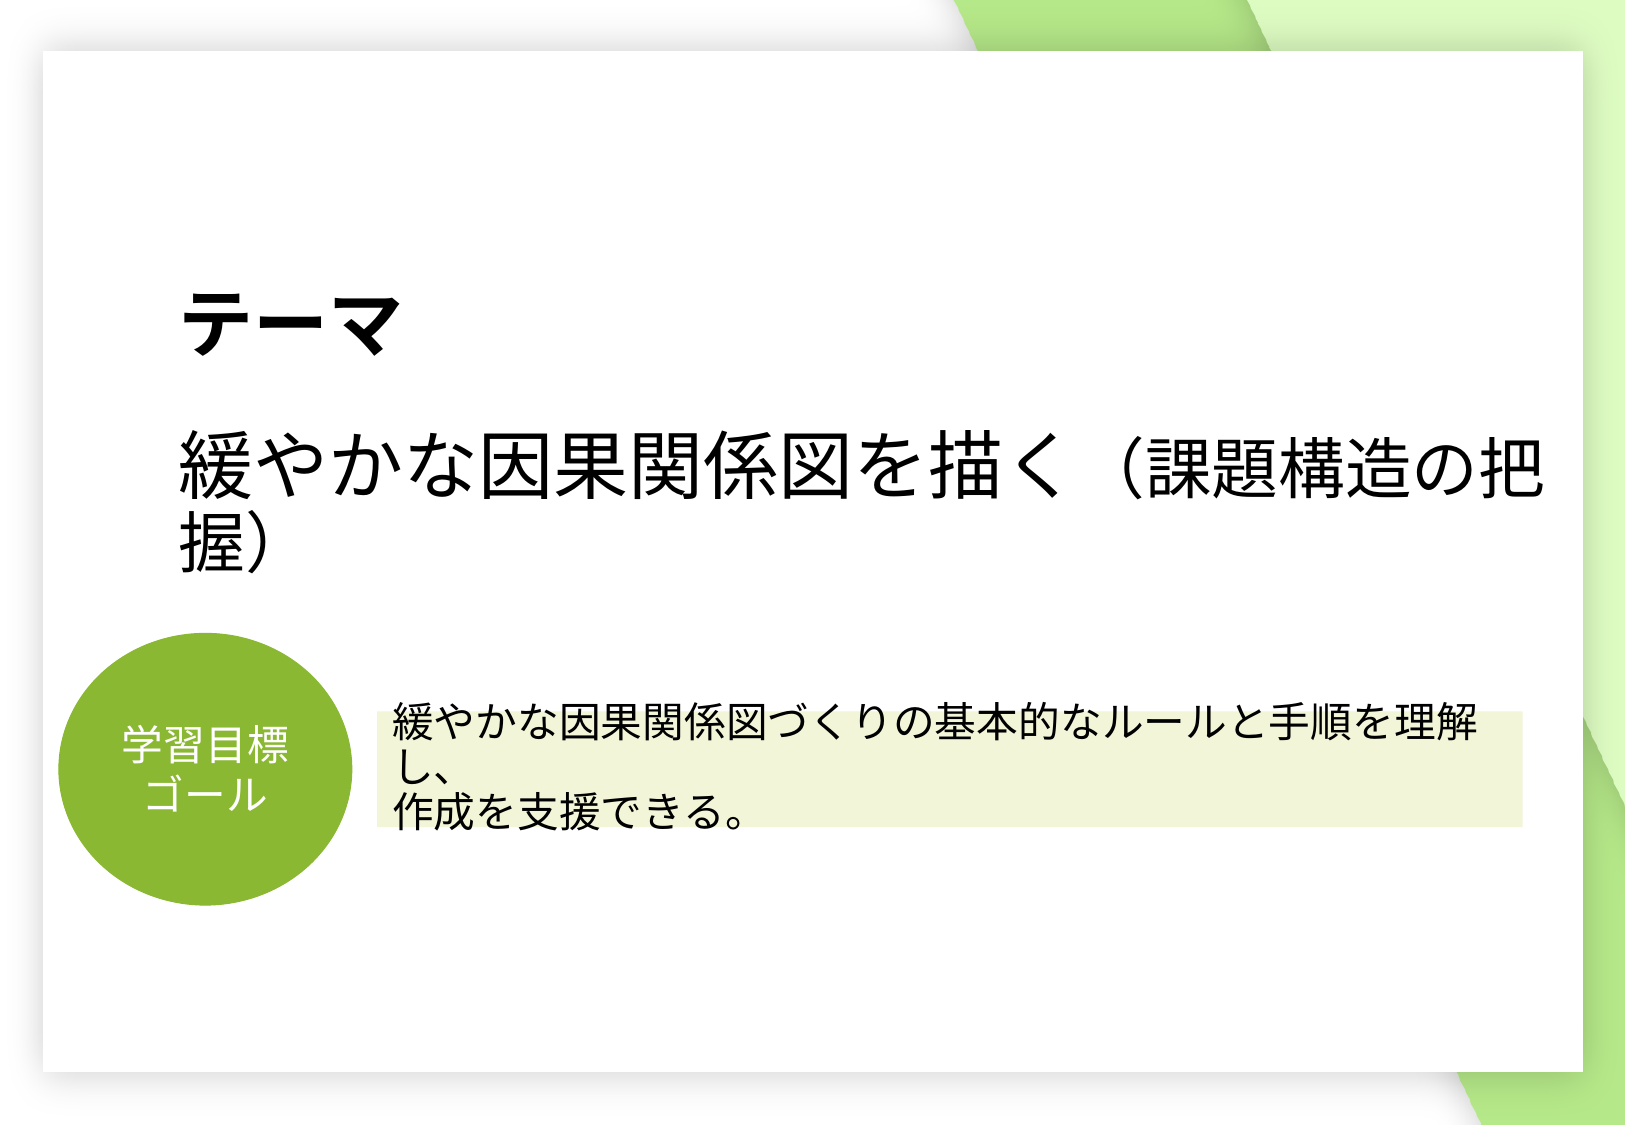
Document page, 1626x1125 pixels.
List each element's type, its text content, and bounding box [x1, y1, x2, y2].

list 緩やかな因果関係図づくりの基本的なルールと手順を理解し、 作成を支援できる。 [377, 711, 1523, 828]
list 緩やかな因果関係図を描く（課題構造の把握） [163, 447, 1625, 564]
picture [0, 0, 1625, 1125]
